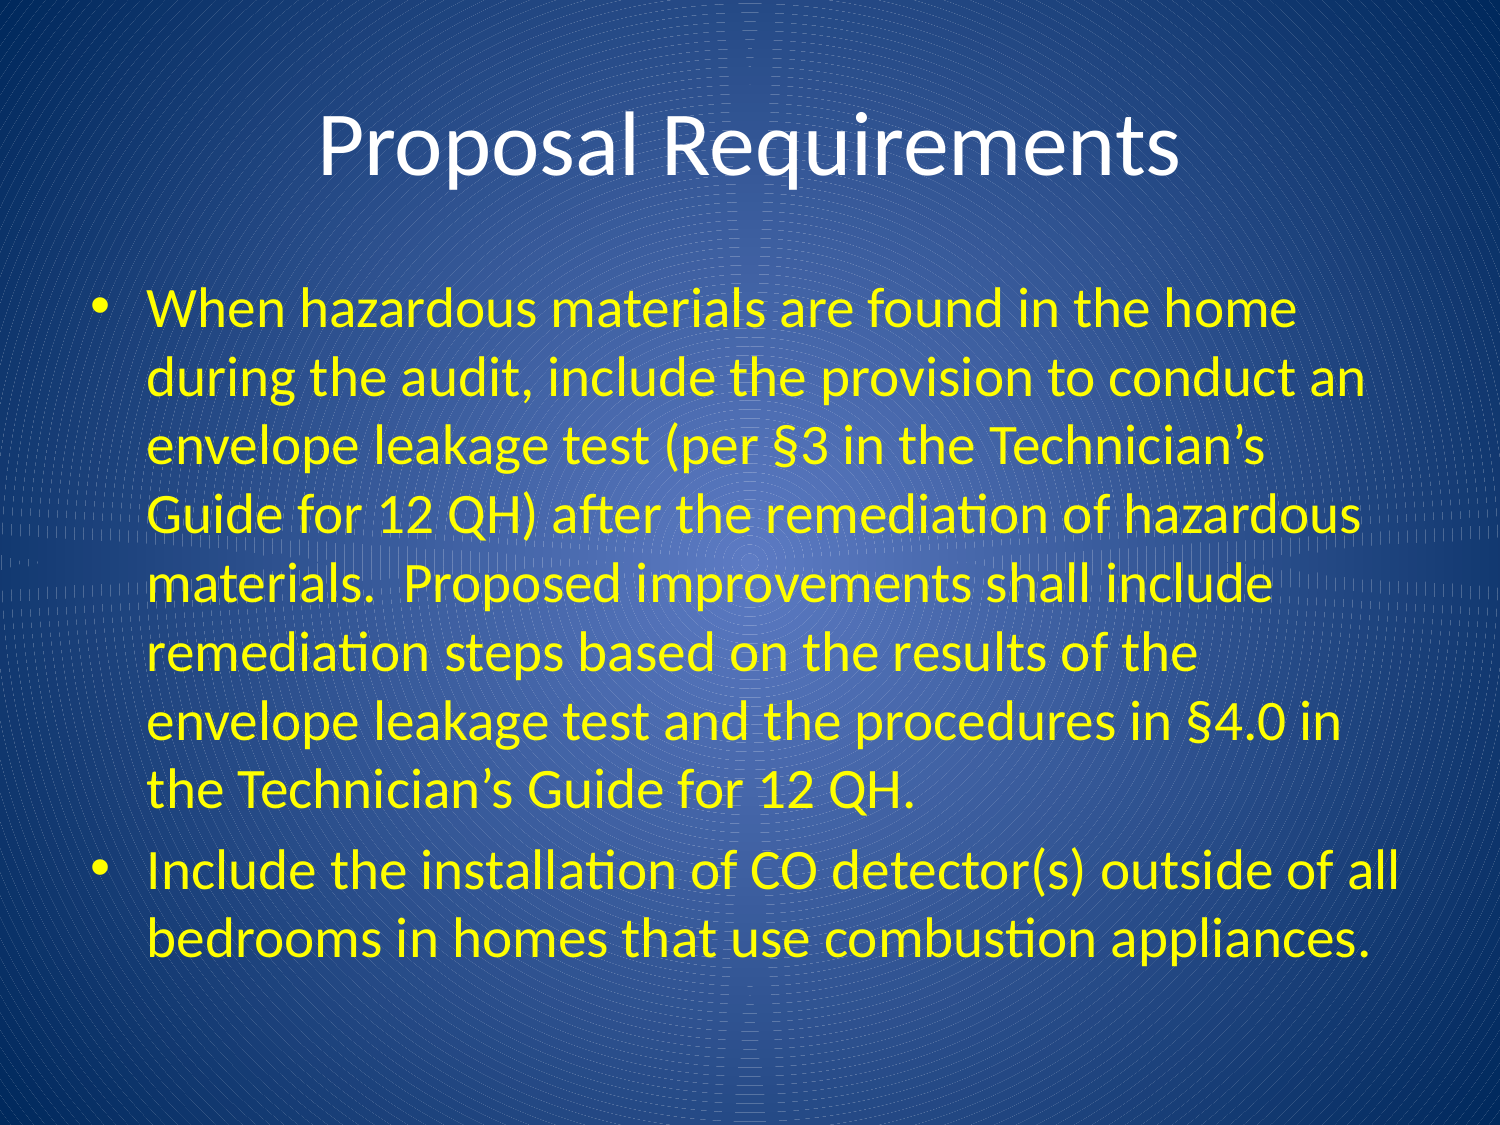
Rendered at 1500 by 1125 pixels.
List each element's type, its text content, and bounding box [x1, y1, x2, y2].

list When hazardous materials are found in the home during the audit, include the provision to conduct an envelope leakage test (per §3 in the Technician’s Guide for 12 QH) after the remediation of hazardous materials. Proposed improvements shall include remediation steps based on the results of the envelope leakage test and the procedures in §4.0 in the Technician’s Guide for 12 QH. Include the installation of CO detector(s) outside of all bedrooms in homes that use combustion appliances. [75, 262, 1425, 1005]
title Proposal Requirements [75, 45, 1425, 233]
